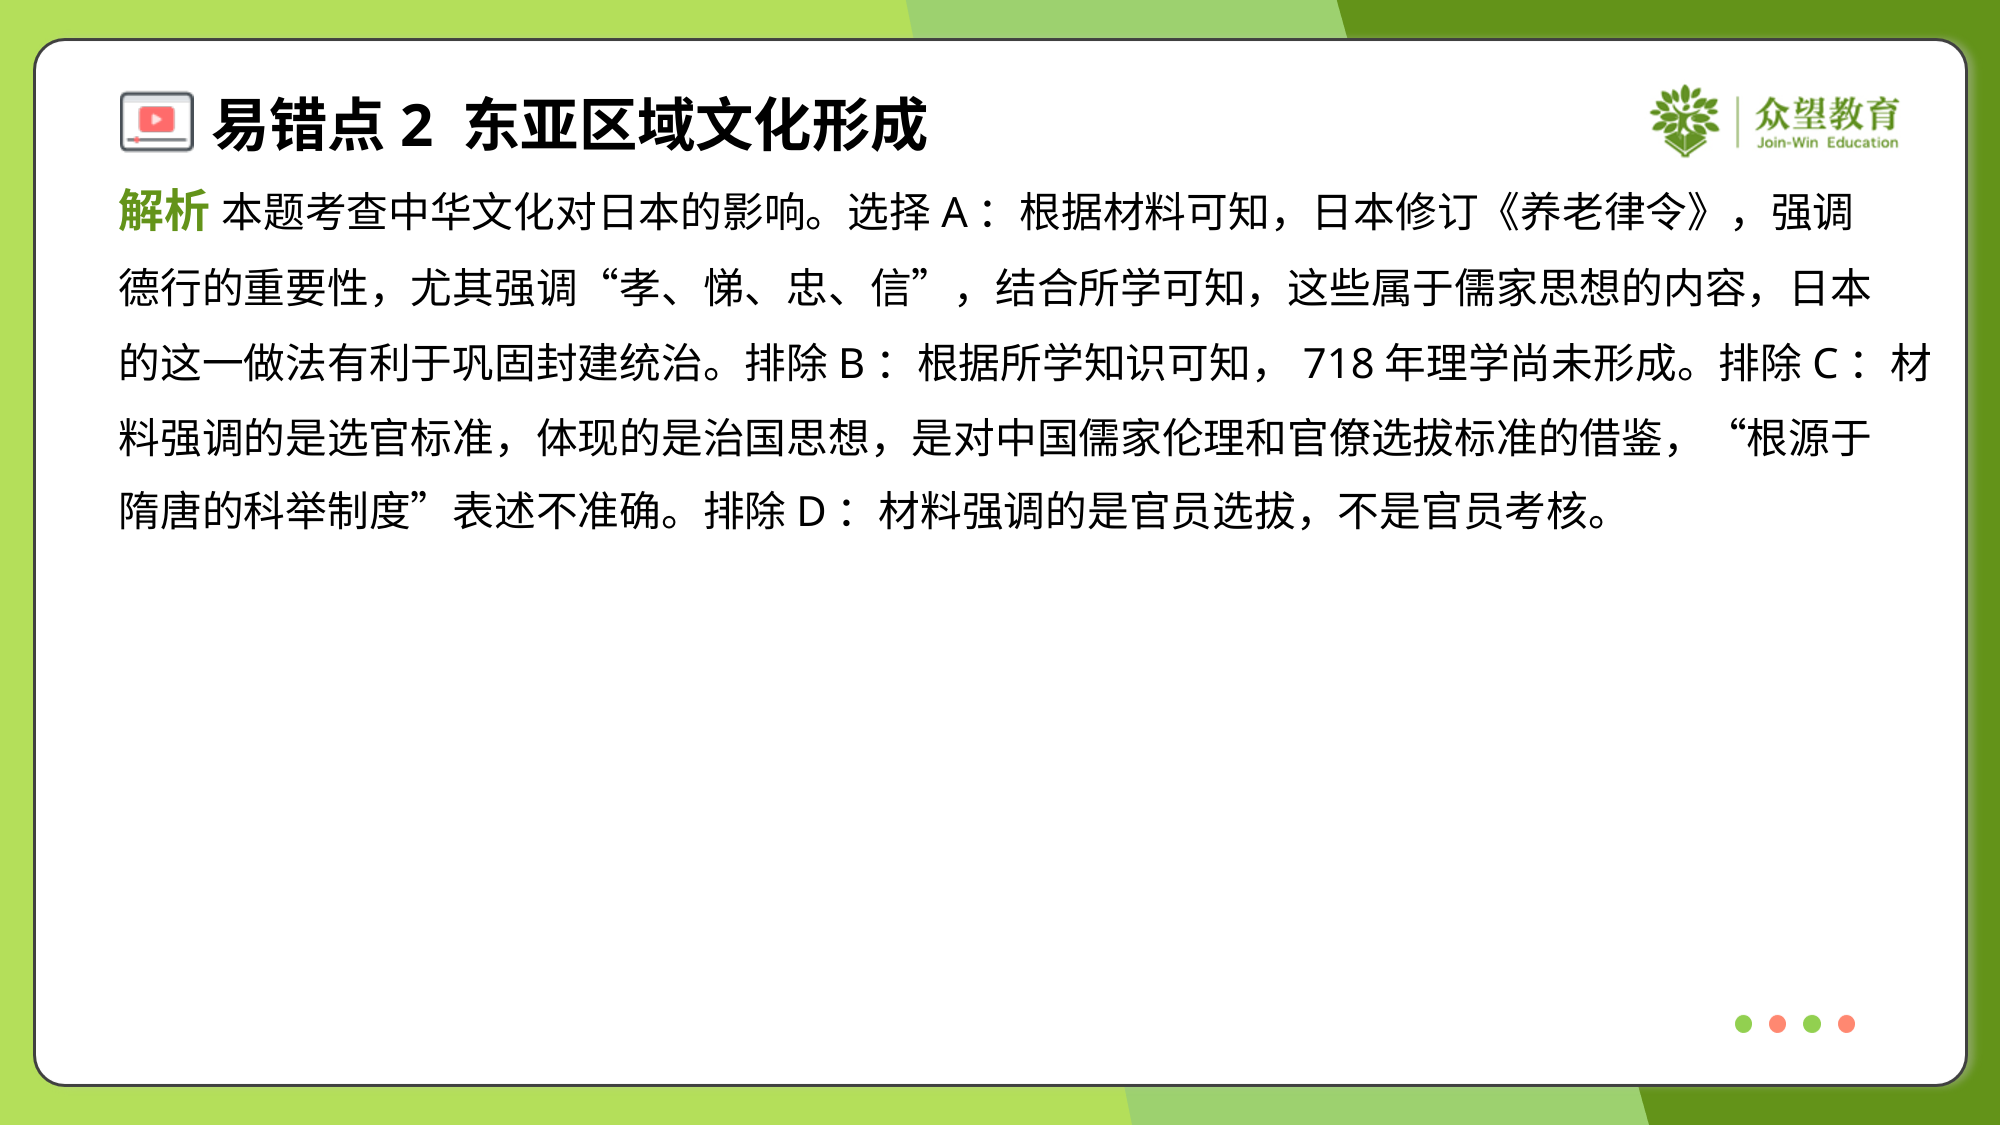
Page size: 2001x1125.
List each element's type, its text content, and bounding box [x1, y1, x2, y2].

text_box 解析 本题考查中华文化对日本的影响。选择A：根据材料可知，日本修订《养老律令》，强调 德行的重要性，尤其强调“孝、悌、忠、信”，结合所学可知，这些属于儒家思想的内容，日本 的这一做法有利于巩固封建统治。排除B：根据所学知识可知，718年理学尚未形成。排除C：材 料强调的是选官标准，体现的是治国思想，是对中国儒家伦理和官僚选拔标准的借鉴，“根源于 隋唐的科举制度”表述不准确。排除D：材料强调的是官员选拔，不是官员考核。 [118, 159, 1883, 527]
picture [0, 0, 2000, 1125]
